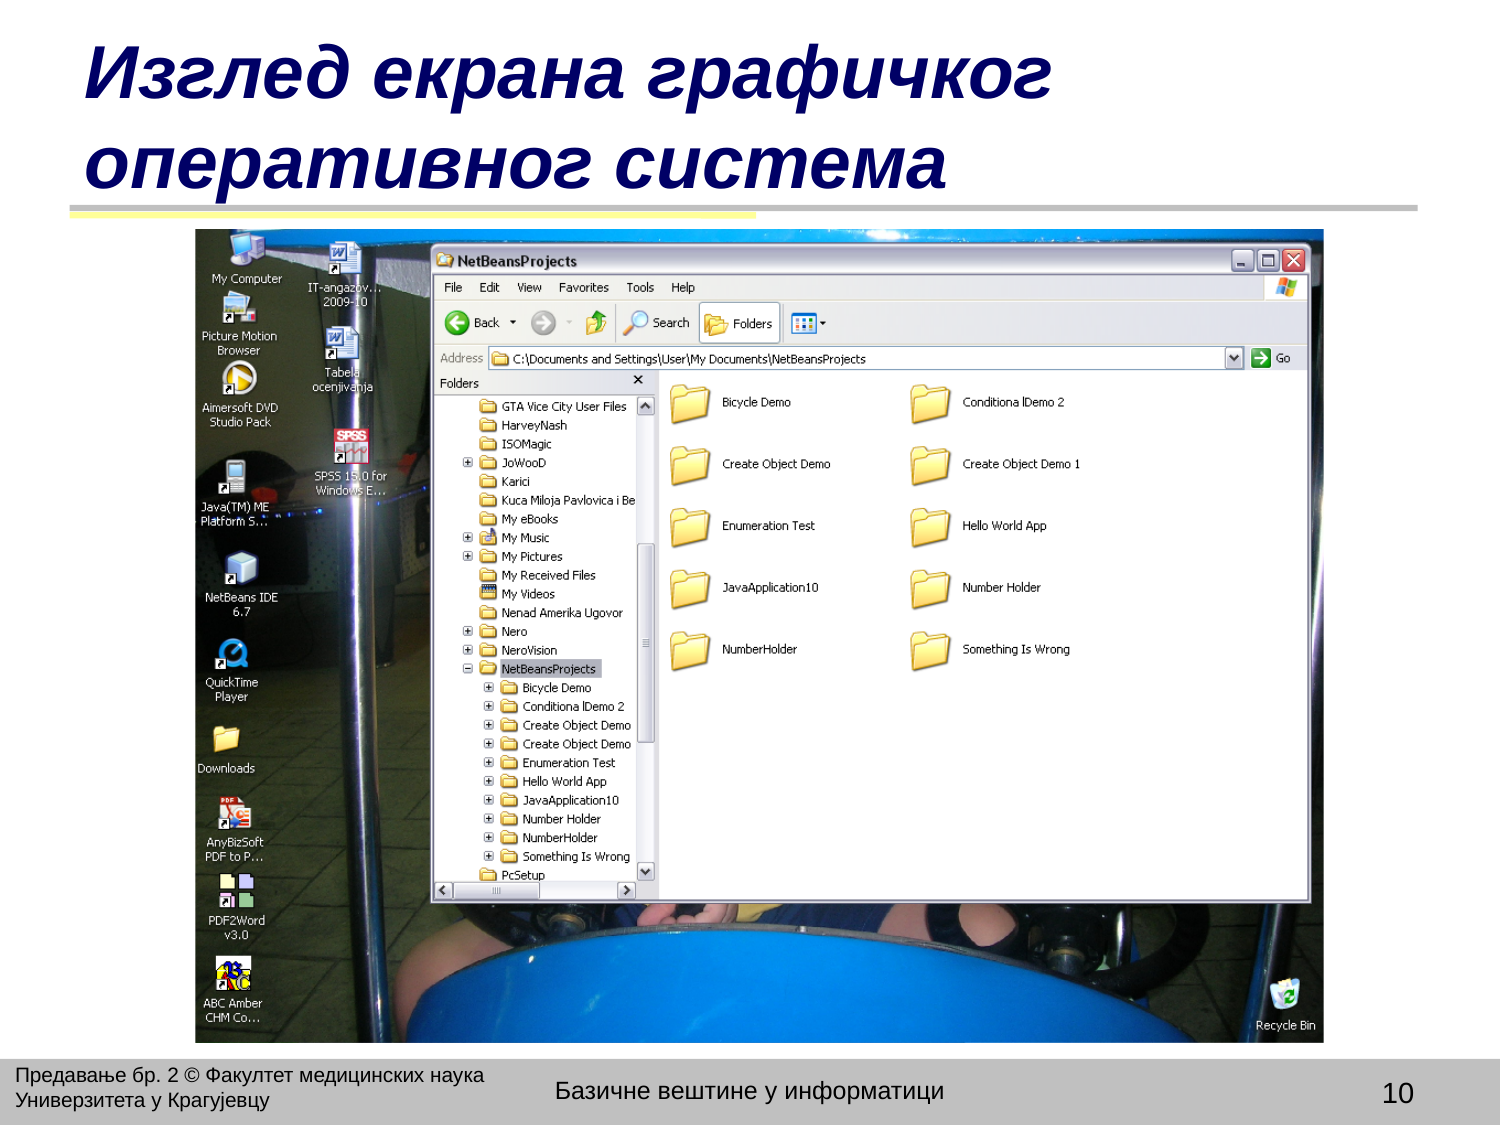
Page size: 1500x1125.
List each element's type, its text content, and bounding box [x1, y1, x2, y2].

footer Базичне вештине у информатици [512, 1066, 988, 1125]
slide_number 10 [1079, 1066, 1430, 1125]
slide_number Предавање бр. 2 © Факултет медицинских наука Универзитета у Крагујевцу [0, 1053, 607, 1108]
picture [195, 229, 1324, 1044]
title Изглед екрана графичког оперативног система [69, 19, 1426, 208]
